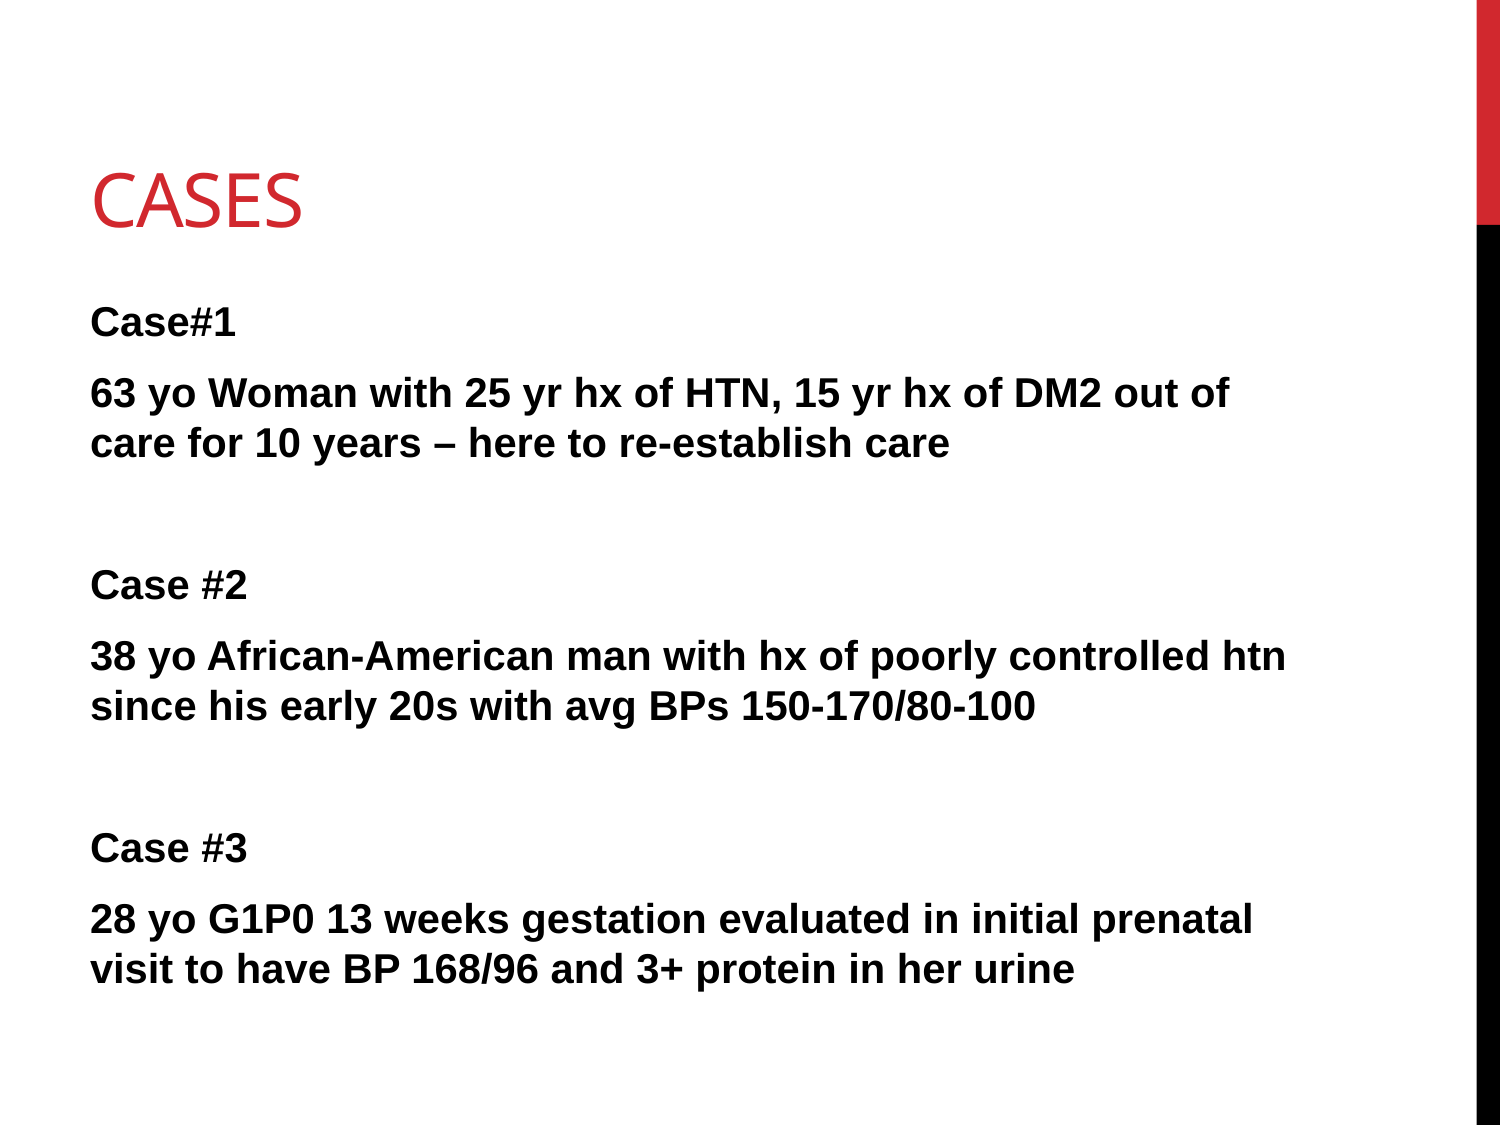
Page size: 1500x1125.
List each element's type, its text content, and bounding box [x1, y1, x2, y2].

list Case#1 63 yo Woman with 25 yr hx of HTN, 15 yr hx of DM2 out of care for 10 years – here to re-establish care Case #2 38 yo African-American man with hx of poorly controlled htn since his early 20s with avg BPs 150-170/80-100 Case #3 28 yo G1P0 13 weeks gestation evaluated in initial prenatal visit to have BP 168/96 and 3+ protein in her urine [75, 287, 1325, 1005]
title Cases [75, 25, 1025, 250]
